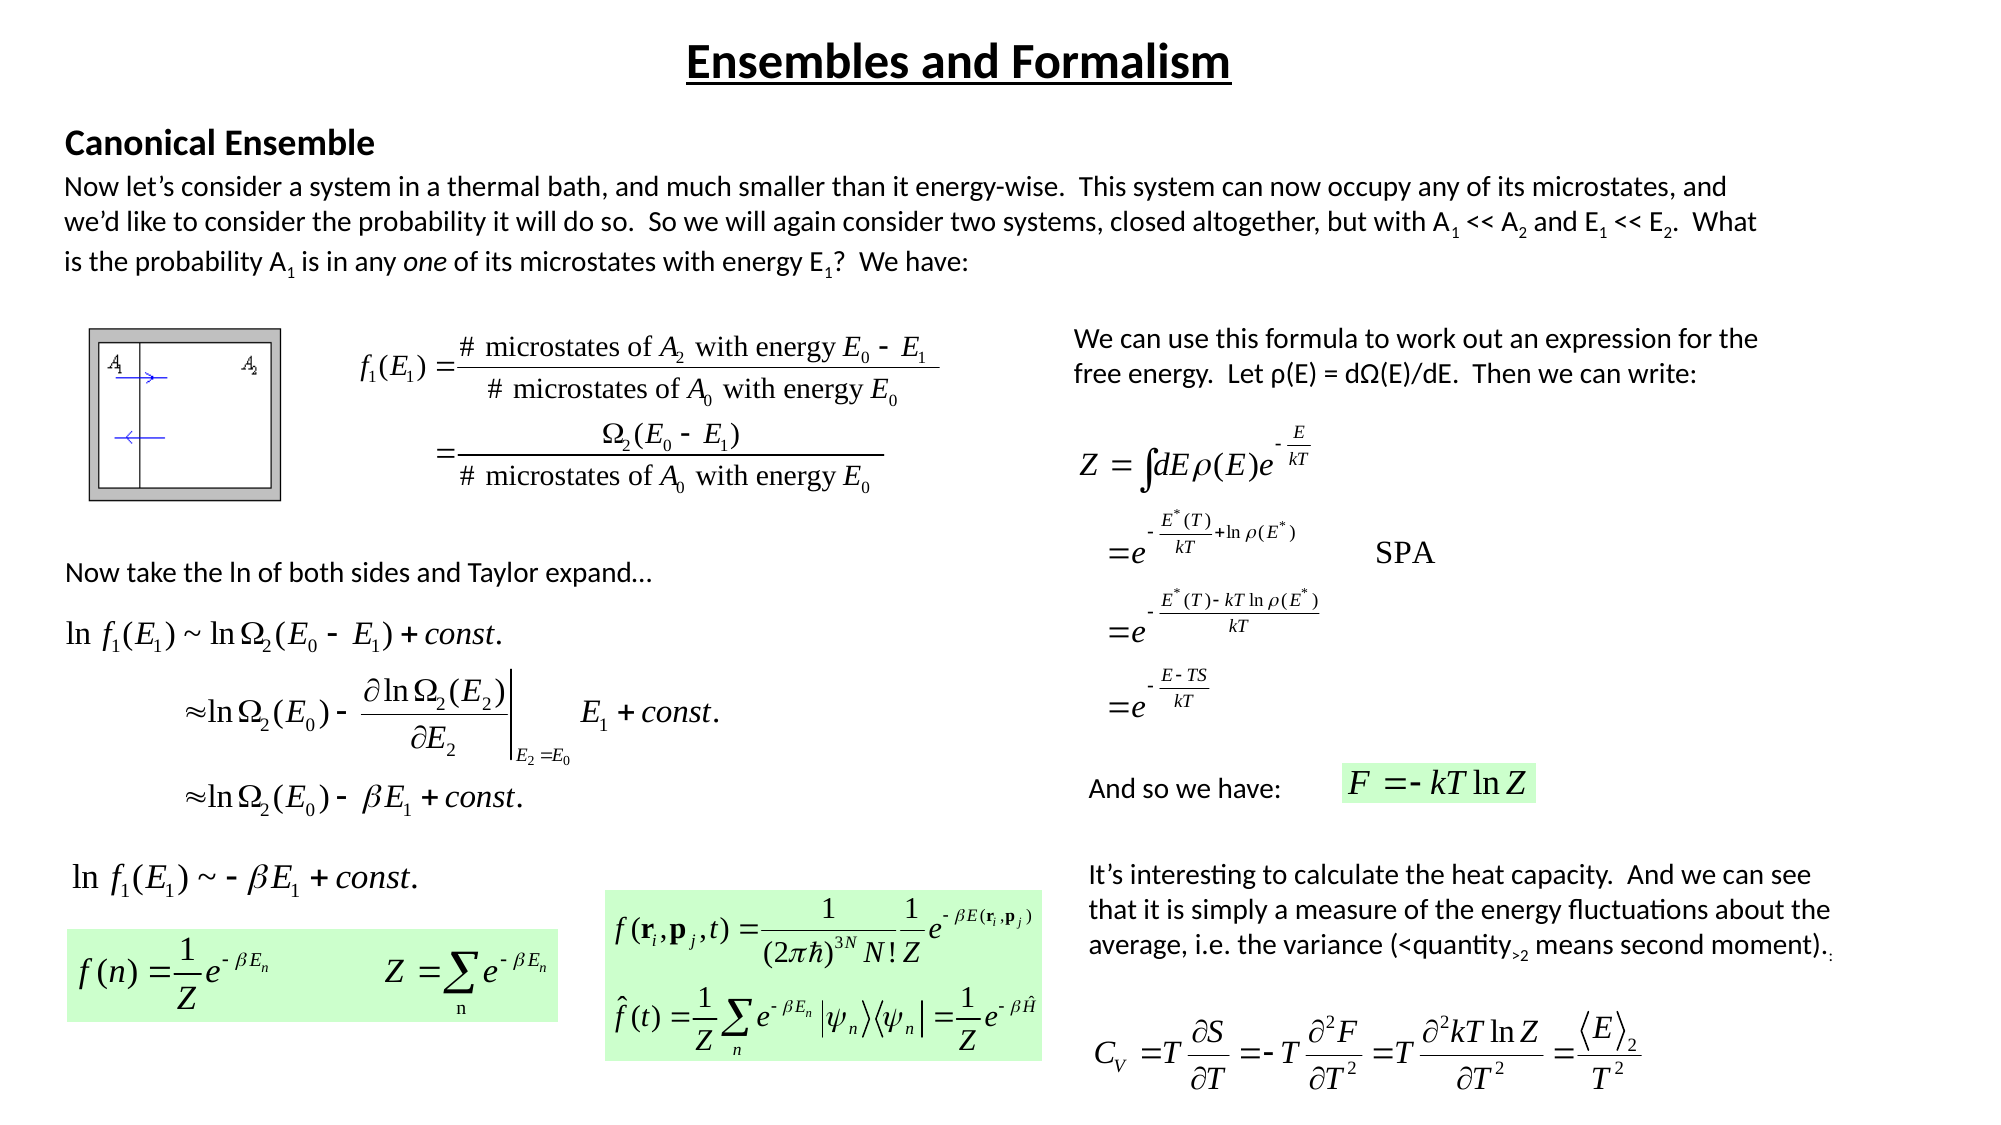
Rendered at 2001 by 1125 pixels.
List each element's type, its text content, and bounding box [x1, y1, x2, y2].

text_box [604, 889, 1043, 1062]
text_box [1089, 1004, 1649, 1097]
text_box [1341, 762, 1537, 804]
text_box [67, 854, 422, 907]
text_box Canonical Ensemble [50, 110, 391, 159]
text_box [1073, 418, 1444, 732]
text_box Ensembles and Formalism [671, 27, 1288, 110]
text_box Now take the ln of both sides and Taylor expand… [50, 546, 668, 596]
text_box It’s interesting to calculate the heat capacity. And we can see that it is simply a measure of the energy fluctuations about the average, i.e. the variance (<quantity>2 means second moment).: [1073, 847, 1855, 972]
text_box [49, 287, 348, 549]
text_box And so we have: [1073, 757, 1334, 813]
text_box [67, 928, 558, 1023]
text_box We can use this formula to work out an expression for the free energy. Let ρ(E) = dΩ(E)/dE. Then we can write: [1059, 312, 1821, 397]
text_box Now let’s consider a system in a thermal bath, and much smaller than it energy-wise. This system can now occupy any of its microstates, and we’d like to consider the probability it will do so. So we will again consider two systems, closed altogether, but with A1 << A2 and E1 << E2. What is the probability A1 is in any one of its microstates with energy E1? We have: [49, 159, 1789, 290]
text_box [61, 613, 723, 824]
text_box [350, 327, 946, 500]
